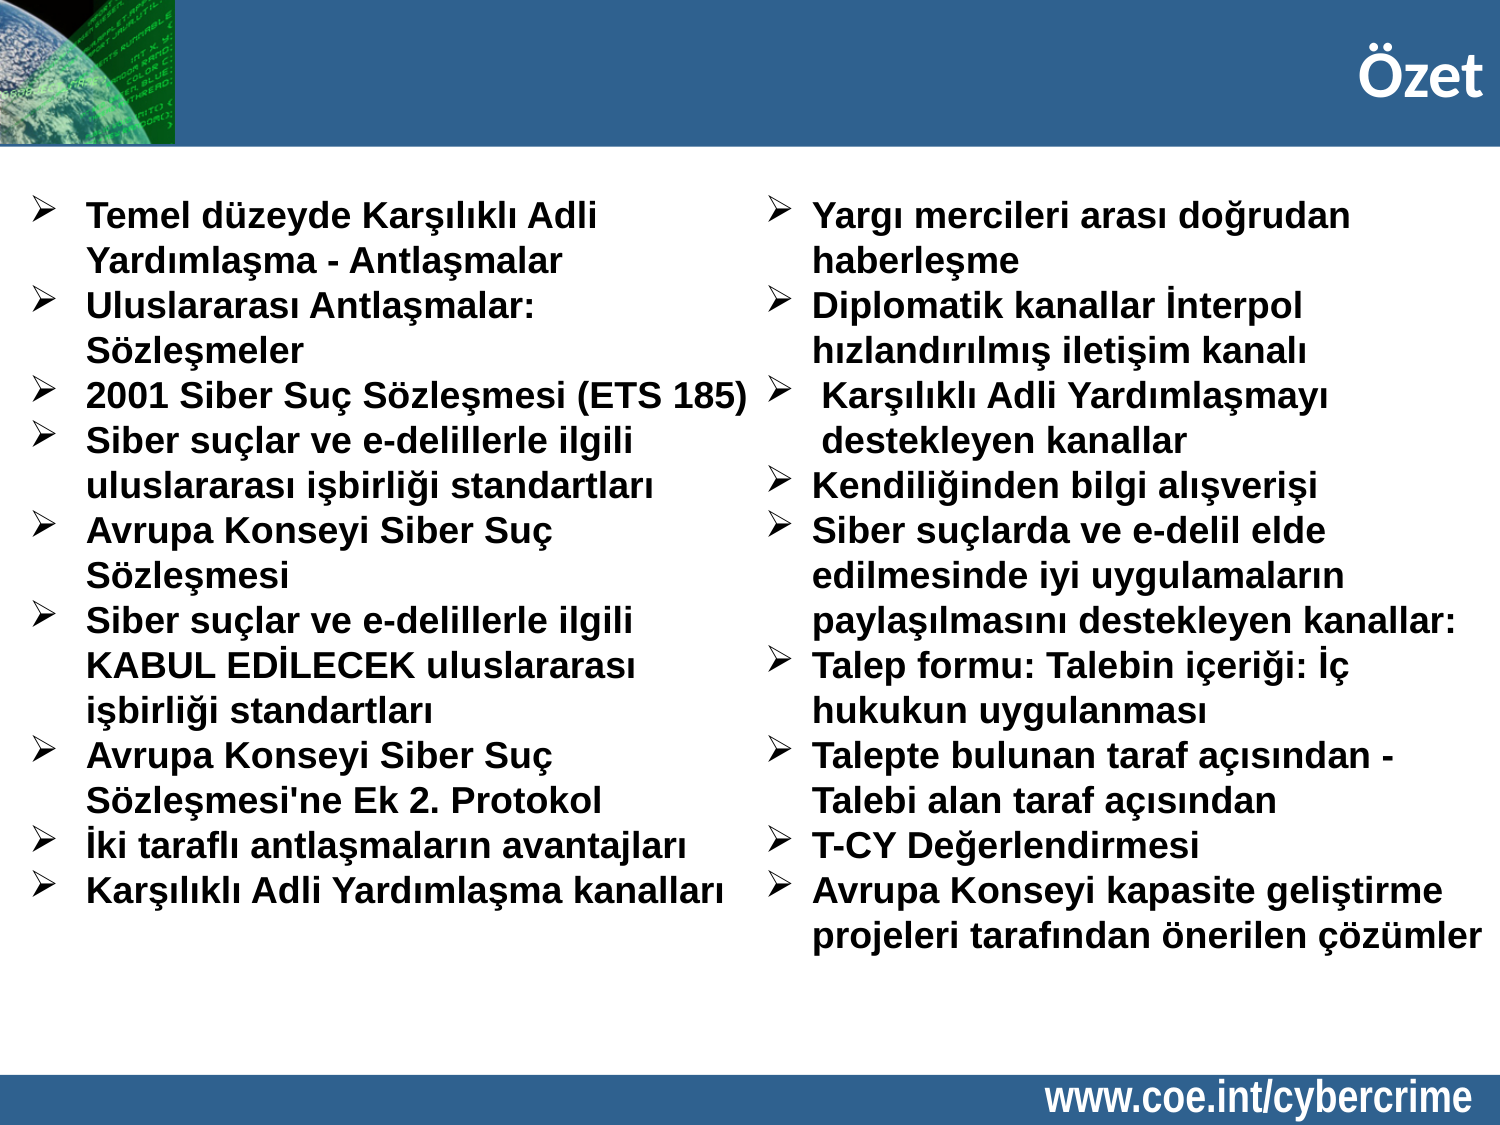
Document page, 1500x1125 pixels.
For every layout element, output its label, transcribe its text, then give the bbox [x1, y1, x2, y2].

text_box Özet [177, 0, 1500, 149]
picture [0, 0, 175, 144]
text_box www.coe.int/cybercrime [1030, 1059, 1500, 1125]
text_box [0, 1073, 1030, 1125]
text_box Yargı mercileri arası doğrudan haberleşme Diplomatik kanallar İnterpol hızlandırılmış iletişim kanalı Karşılıklı Adli Yardımlaşmayı destekleyen kanallar Kendiliğinden bilgi alışverişi Siber suçlarda ve e-delil elde edilmesinde iyi uygulamaların paylaşılmasını destekleyen kanallar: Talep formu: Talebin içeriği: İç hukukun uygulanması Talepte bulunan taraf açısından -Talebi alan taraf açısından T-CY Değerlendirmesi Avrupa Konseyi kapasite geliştirme projeleri tarafından önerilen çözümler [765, 183, 1500, 964]
text_box Temel düzeyde Karşılıklı Adli Yardımlaşma - Antlaşmalar Uluslararası Antlaşmalar: Sözleşmeler 2001 Siber Suç Sözleşmesi (ETS 185) Siber suçlar ve e-delillerle ilgili uluslararası işbirliği standartları Avrupa Konseyi Siber Suç Sözleşmesi Siber suçlar ve e-delillerle ilgili KABUL EDİLECEK uluslararası işbirliği standartları Avrupa Konseyi Siber Suç Sözleşmesi'ne Ek 2. Protokol İki taraflı antlaşmaların avantajları Karşılıklı Adli Yardımlaşma kanalları [14, 183, 765, 1054]
